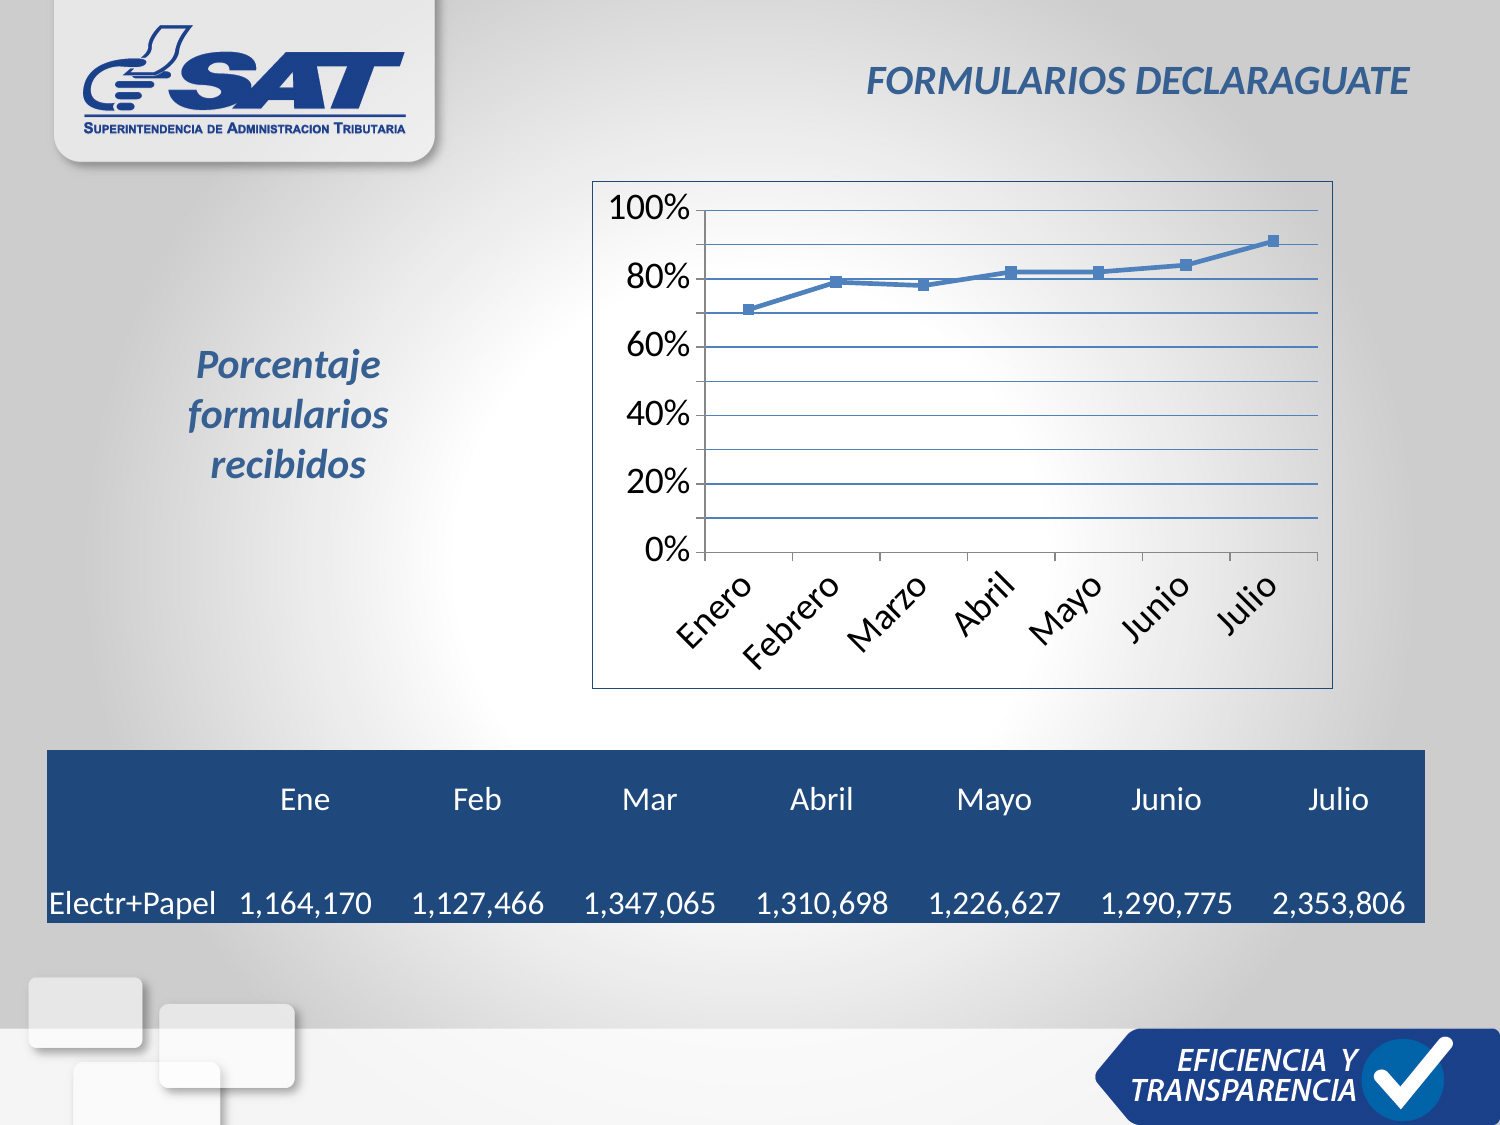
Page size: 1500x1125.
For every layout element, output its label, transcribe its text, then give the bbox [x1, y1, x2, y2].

chart [592, 181, 1333, 690]
table_header Abril [736, 750, 908, 818]
table_cell 1,127,466 [391, 818, 564, 923]
table_header [47, 750, 219, 818]
table_header Junio [1080, 750, 1253, 818]
table_cell 1,226,627 [908, 818, 1080, 923]
table_header Mayo [908, 750, 1080, 818]
table_cell 1,164,170 [219, 818, 391, 923]
table_header Ene [219, 750, 391, 818]
table_cell 1,310,698 [736, 818, 908, 923]
table_cell 1,347,065 [564, 818, 736, 923]
table_header Julio [1253, 750, 1425, 818]
table_cell Electr+Papel [47, 818, 219, 923]
text_box Porcentaje formularios recibidos [148, 329, 428, 495]
table_header Feb [391, 750, 564, 818]
picture [0, 0, 1500, 1125]
table_cell 1,290,775 [1080, 818, 1253, 923]
table_cell 2,353,806 [1253, 818, 1425, 923]
title FORMULARIOS DECLARAGUATE [465, 0, 1425, 180]
table_header Mar [564, 750, 736, 818]
